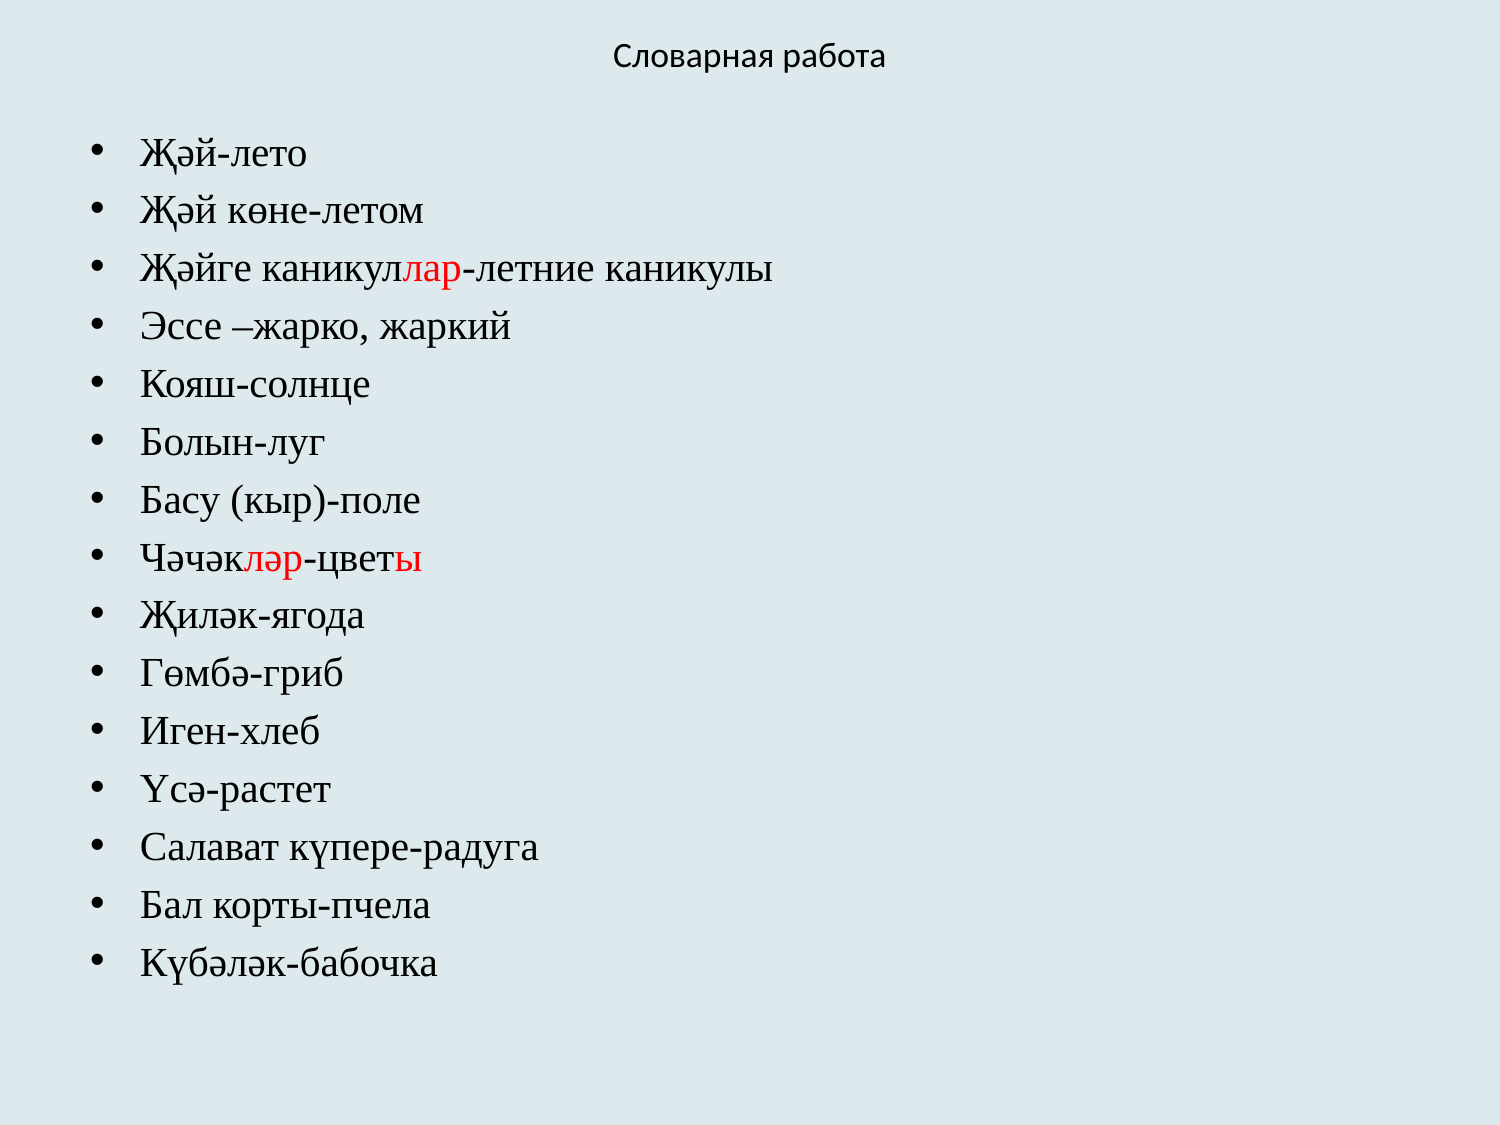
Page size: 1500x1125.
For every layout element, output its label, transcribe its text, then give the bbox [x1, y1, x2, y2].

title Словарная работа [75, 23, 1425, 82]
list Җәй-лето Җәй көне-летом Җәйге каникуллар-летние каникулы Эссе –жарко, жаркий Кояш-солнце Болын-луг Басу (кыр)-поле Чәчәкләр-цветы Җиләк-ягода Гөмбә-гриб Иген-хлеб Үсә-растет Салават күпере-радуга Бал корты-пчела Күбәләк-бабочка [75, 117, 1425, 1005]
